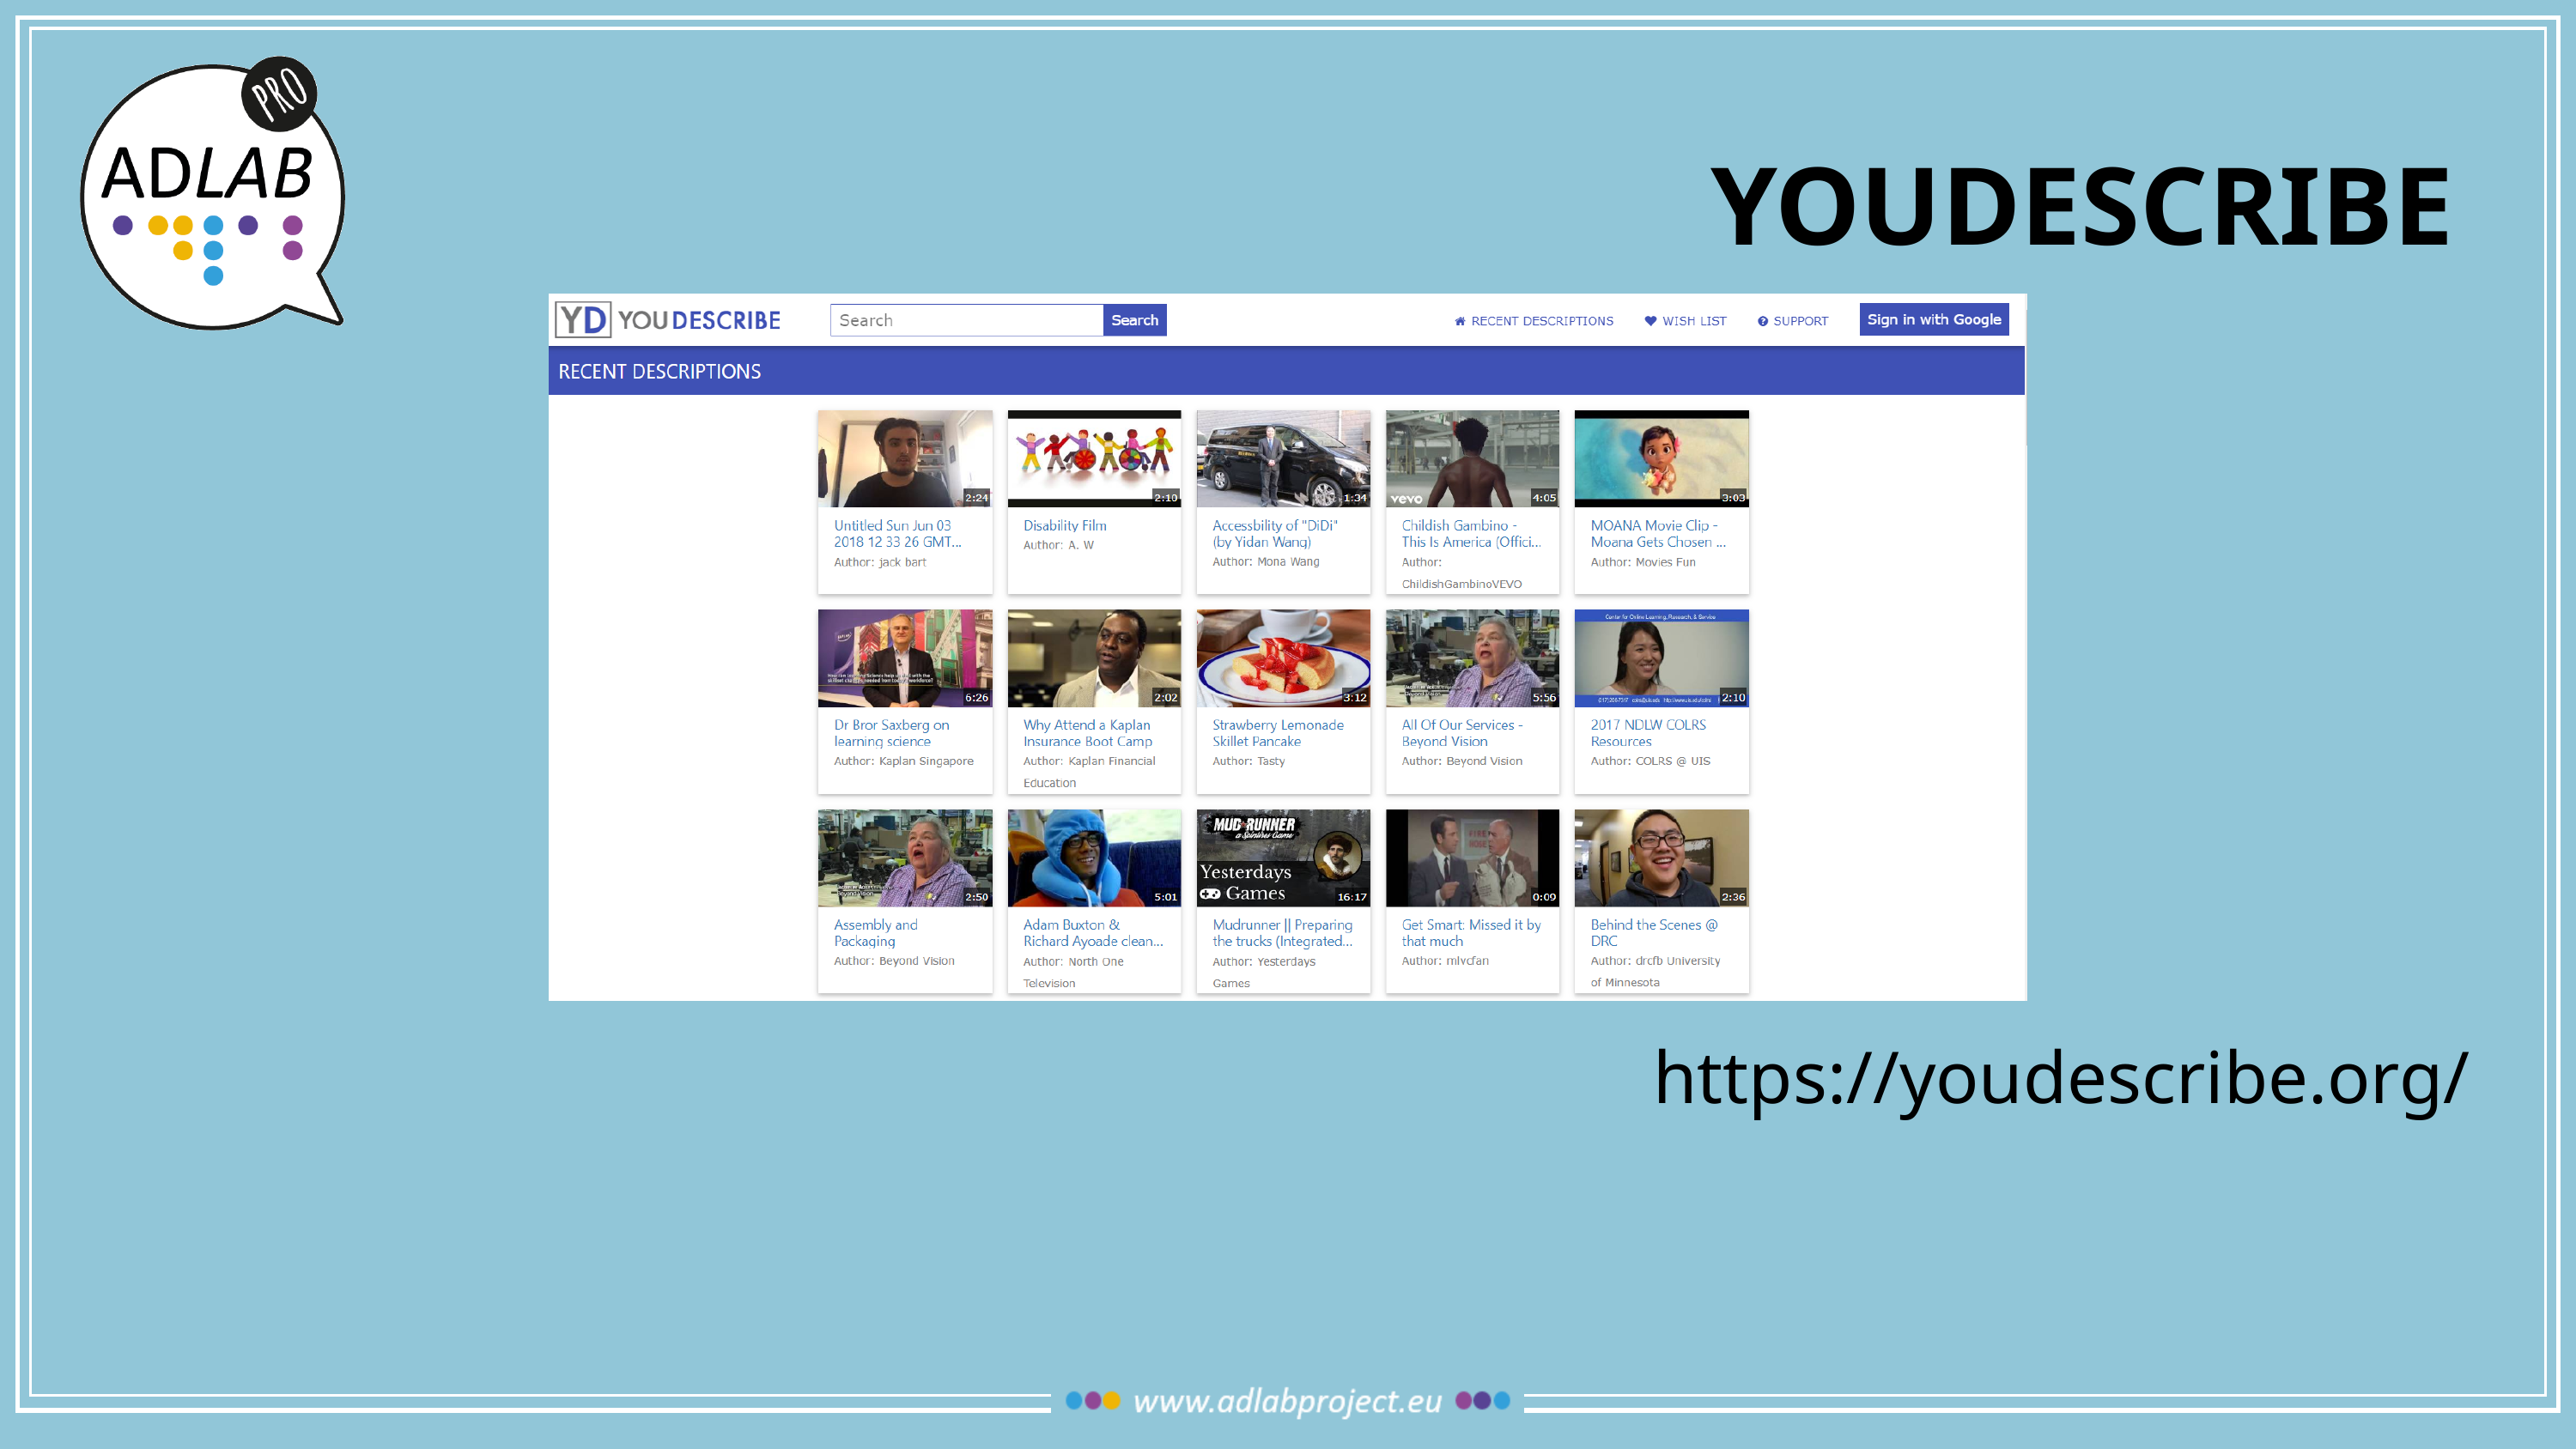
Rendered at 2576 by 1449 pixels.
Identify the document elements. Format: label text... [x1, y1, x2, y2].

title Youdescribe [384, 70, 2467, 351]
picture [549, 294, 2027, 1001]
picture [72, 49, 353, 330]
text_box https://youdescribe.org/ [1640, 1025, 2484, 1125]
picture [1051, 1378, 1524, 1429]
